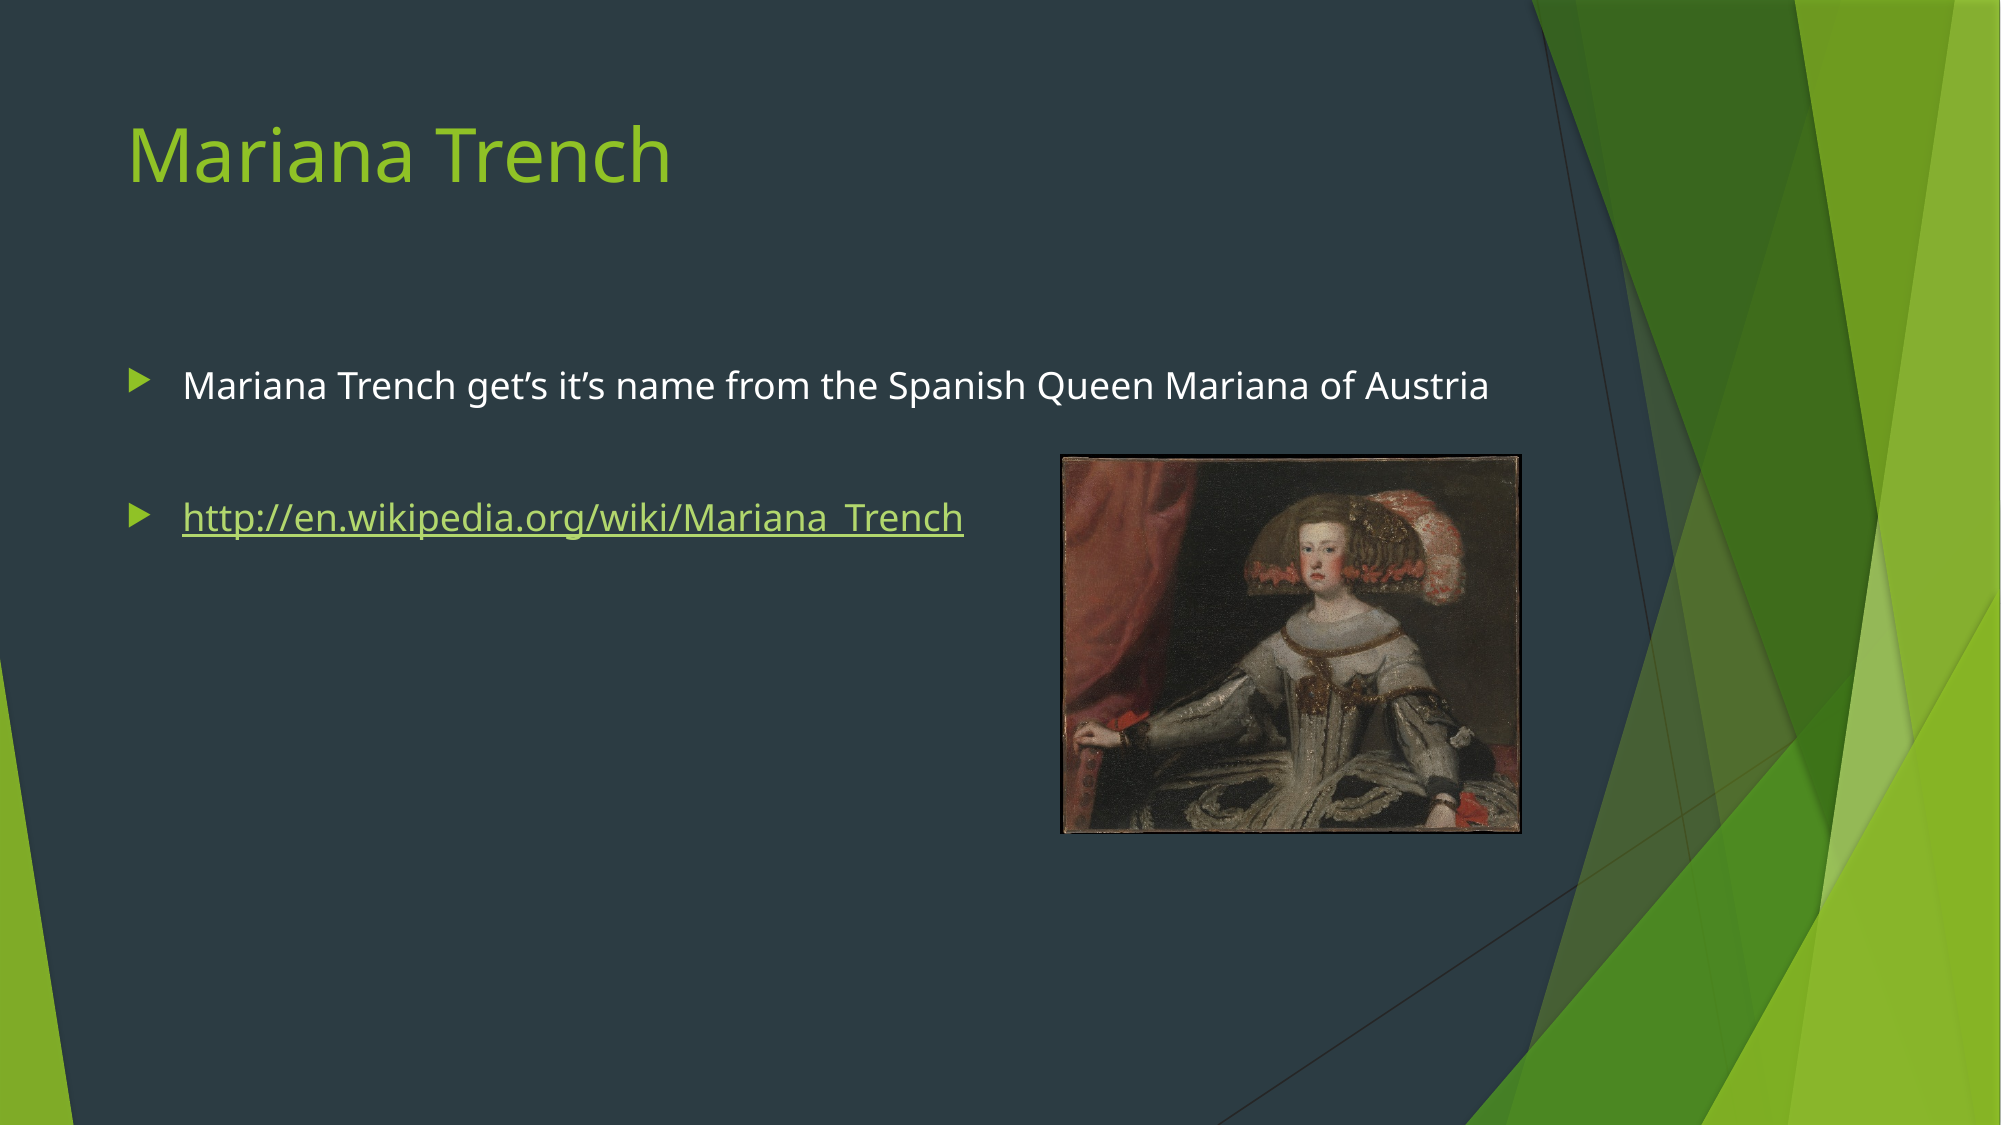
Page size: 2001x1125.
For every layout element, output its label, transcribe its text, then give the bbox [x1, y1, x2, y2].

title Mariana Trench [111, 99, 1522, 317]
list Mariana Trench get’s it’s name from the Spanish Queen Mariana of Austria http://en.wikipedia.org/wiki/Mariana_Trench [111, 354, 1522, 992]
picture [1059, 453, 1522, 834]
